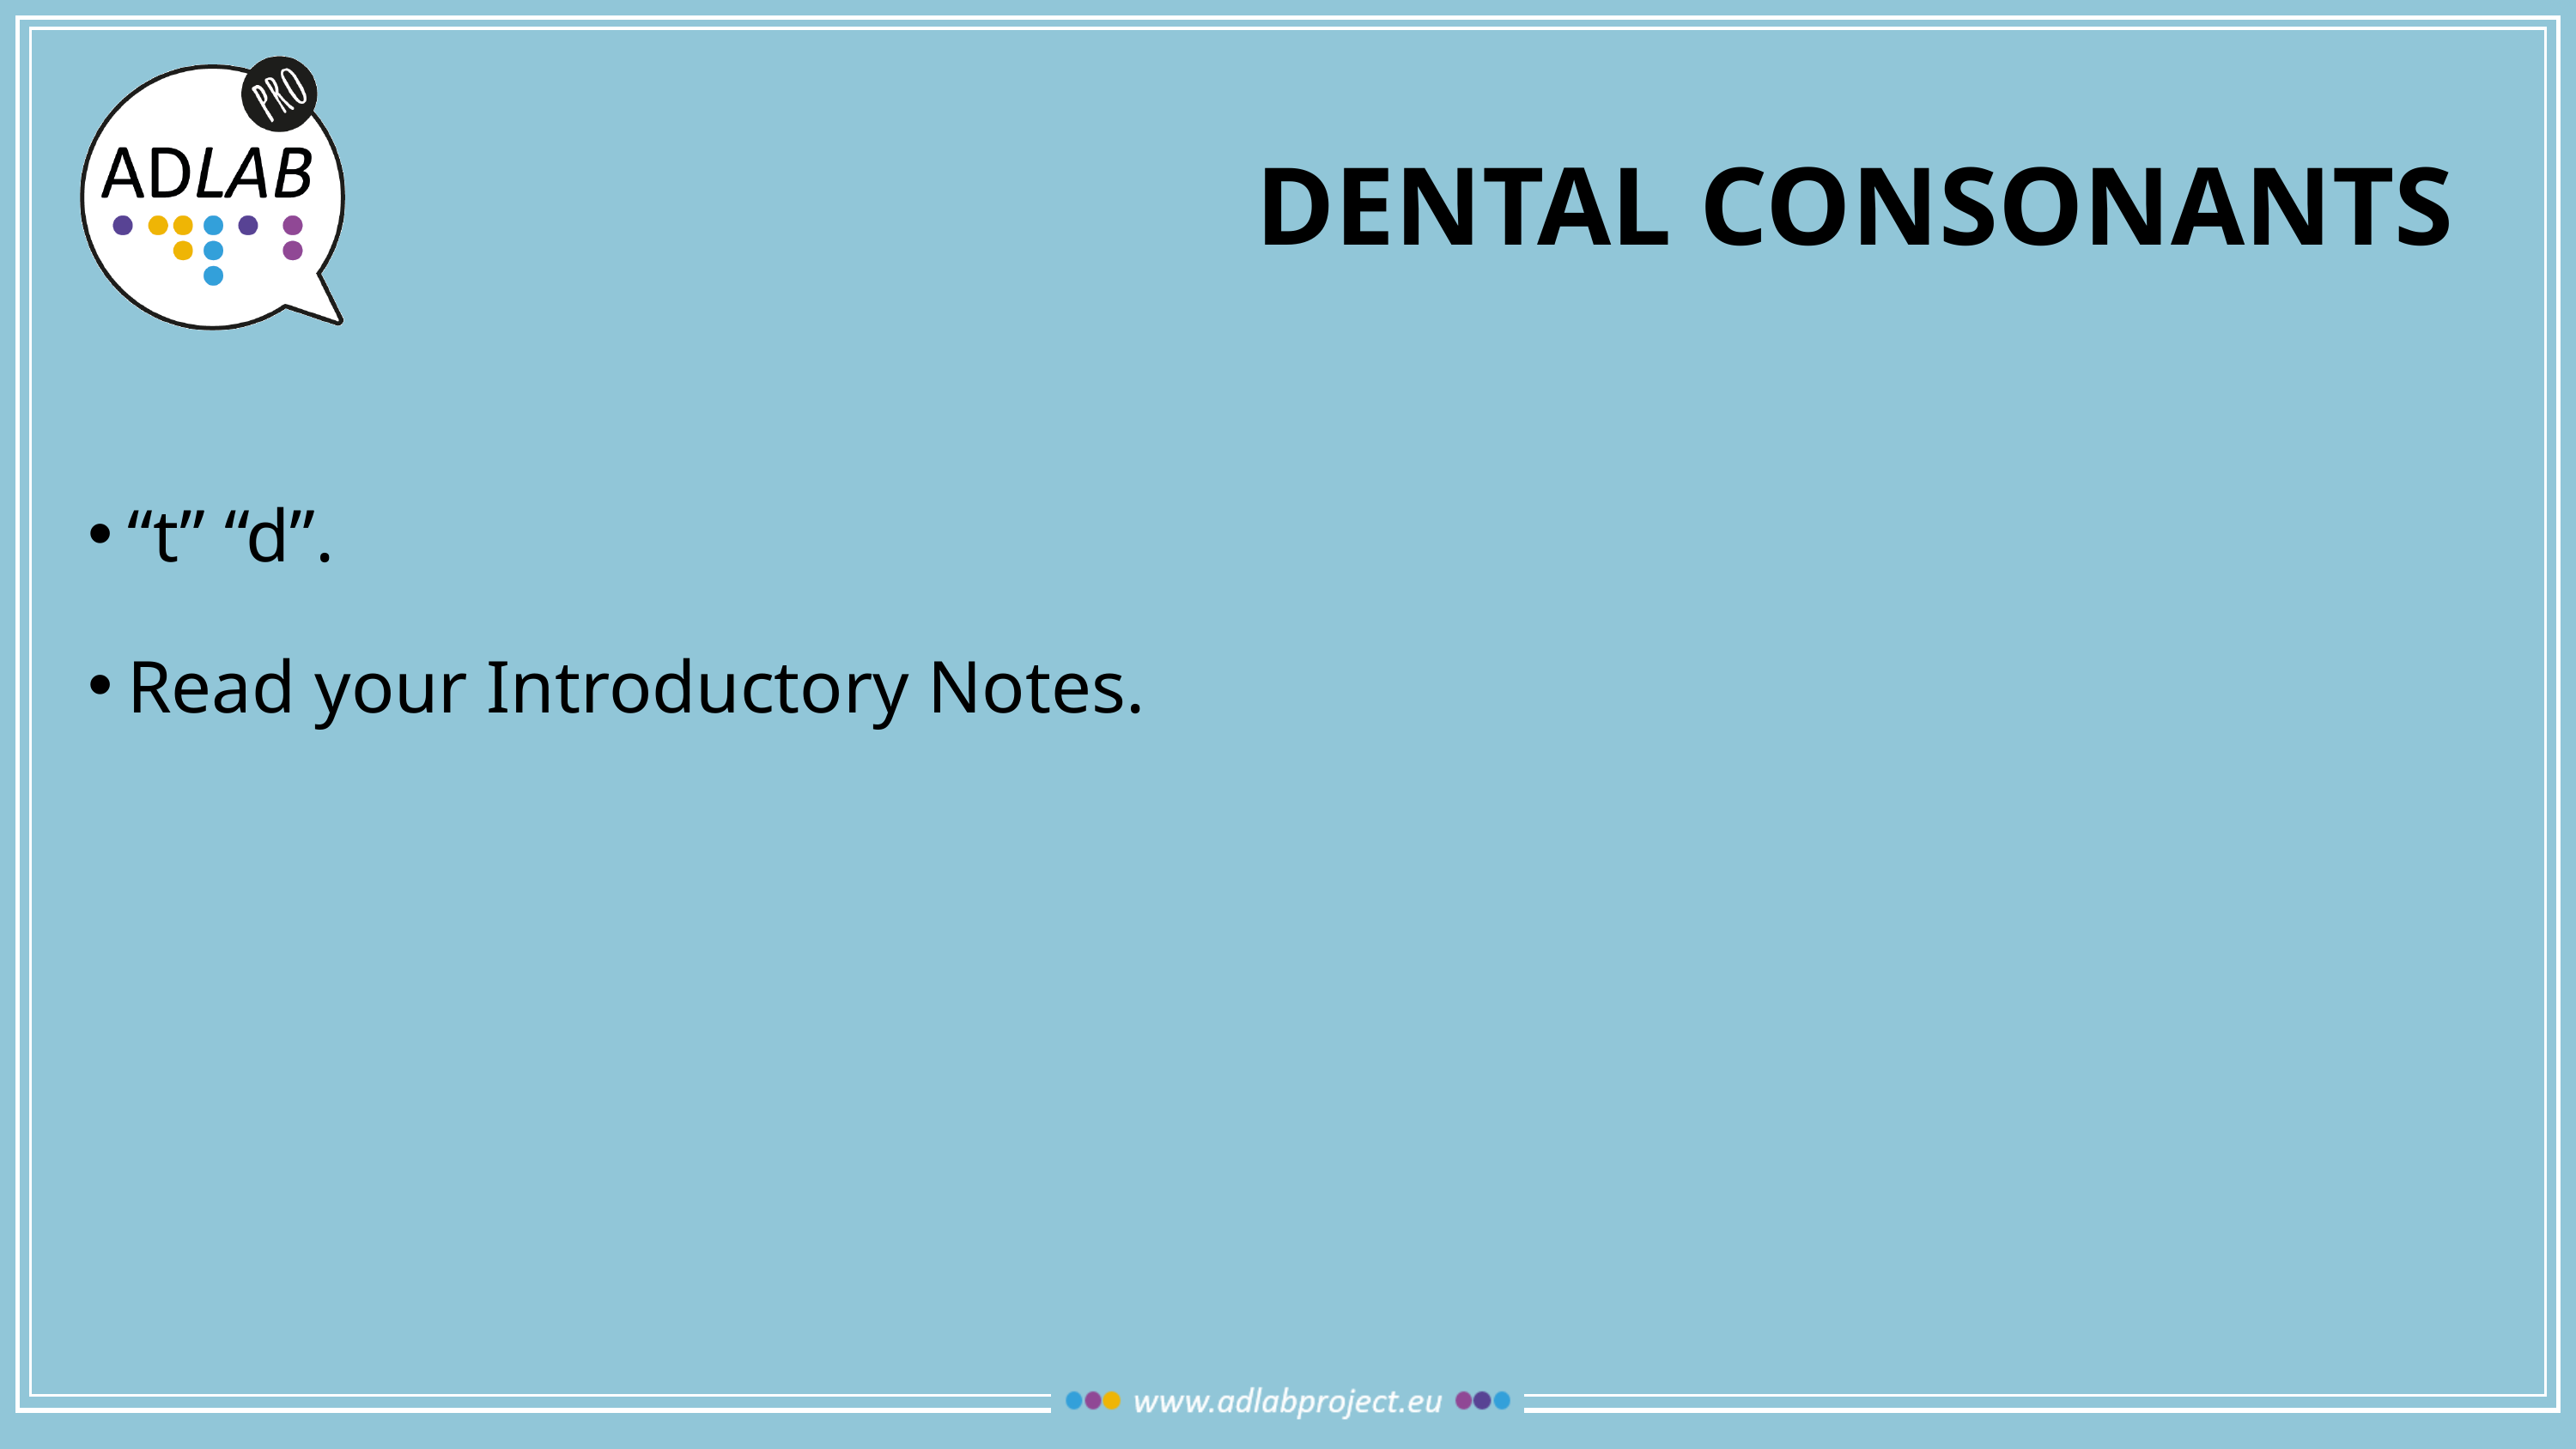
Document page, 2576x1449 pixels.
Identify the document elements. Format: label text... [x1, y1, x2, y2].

list “t” “d”. Read your Introductory Notes. [75, 440, 2501, 1122]
picture [72, 49, 353, 330]
title Dental consonants [384, 70, 2467, 351]
picture [1051, 1378, 1524, 1429]
